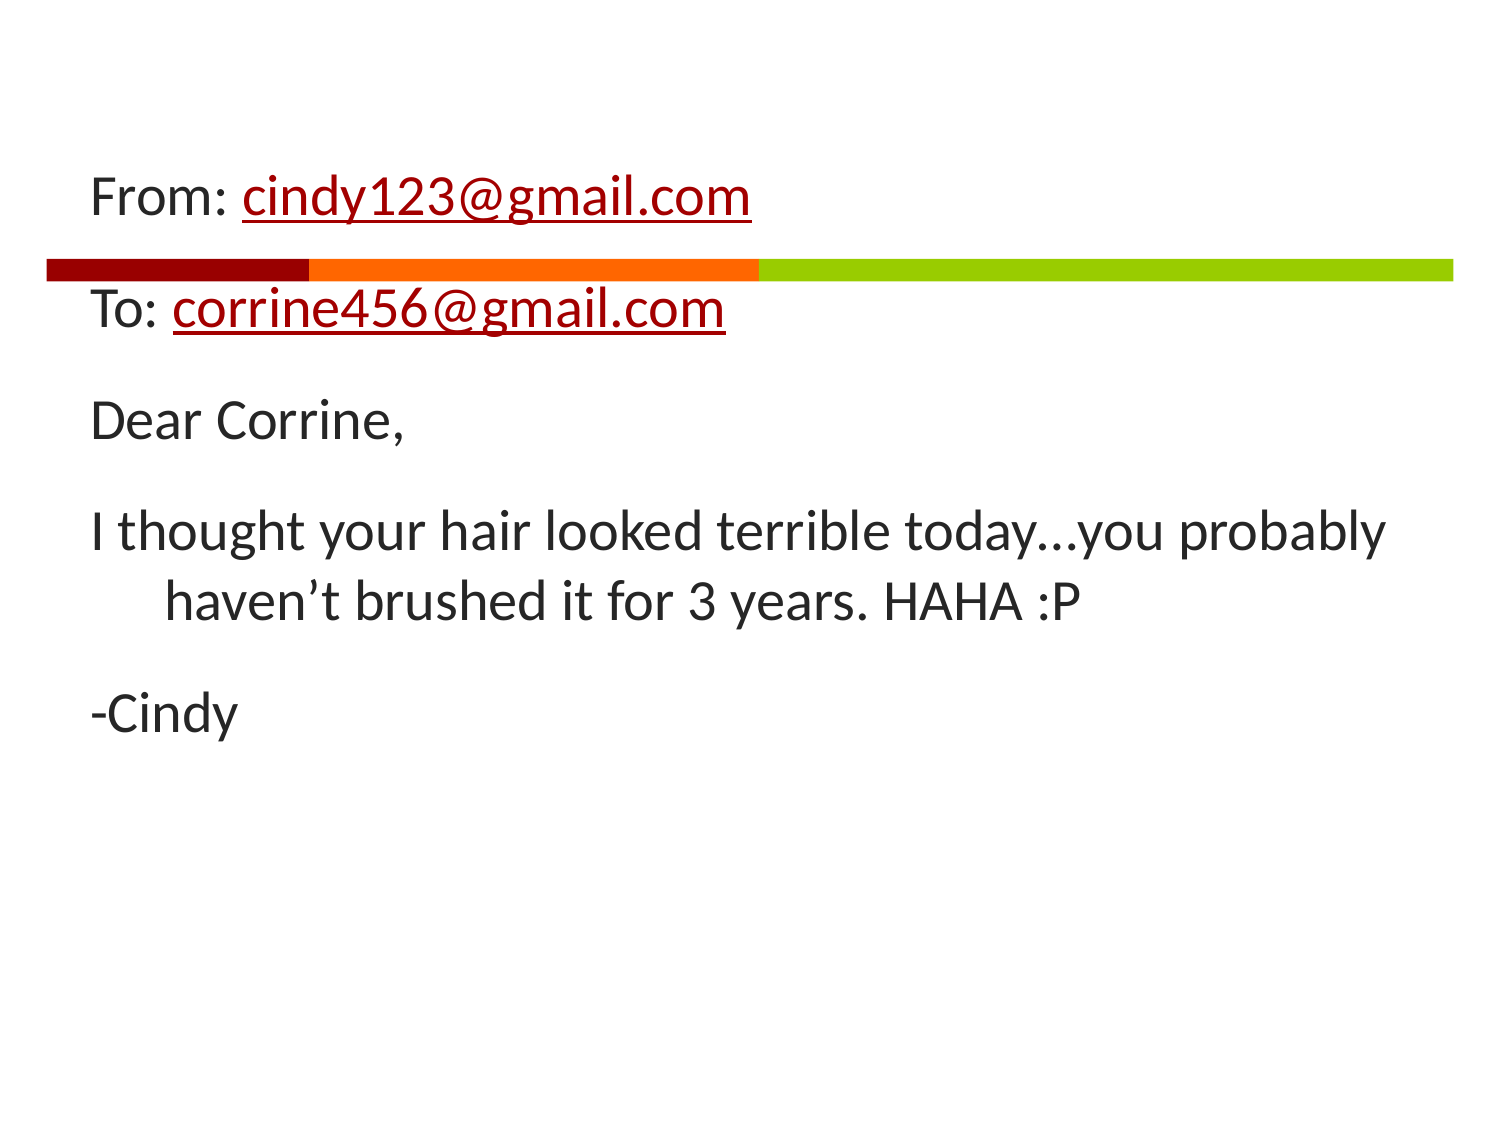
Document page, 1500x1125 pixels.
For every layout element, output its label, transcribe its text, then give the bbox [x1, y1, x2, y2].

list From: cindy123@gmail.com To: corrine456@gmail.com Dear Corrine, I thought your hair looked terrible today…you probably haven’t brushed it for 3 years. HAHA :P -Cindy [75, 149, 1425, 1005]
